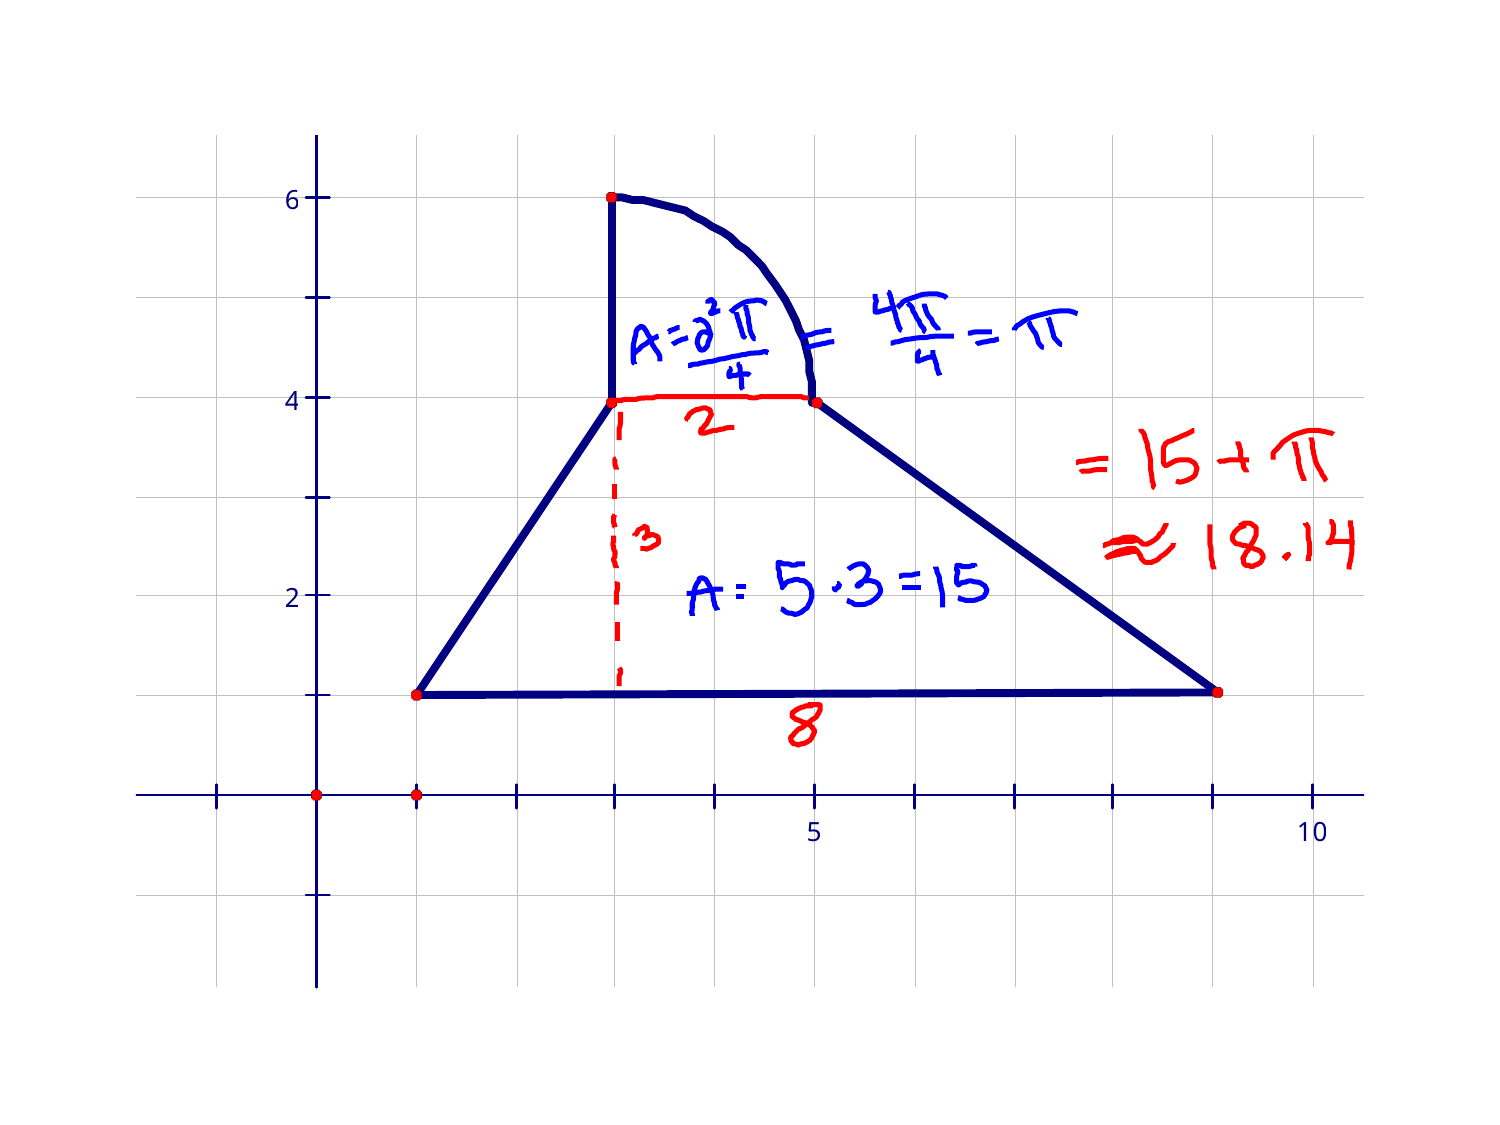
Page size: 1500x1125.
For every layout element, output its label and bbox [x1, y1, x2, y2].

list [135, 134, 1365, 991]
text_box [1075, 428, 1355, 570]
